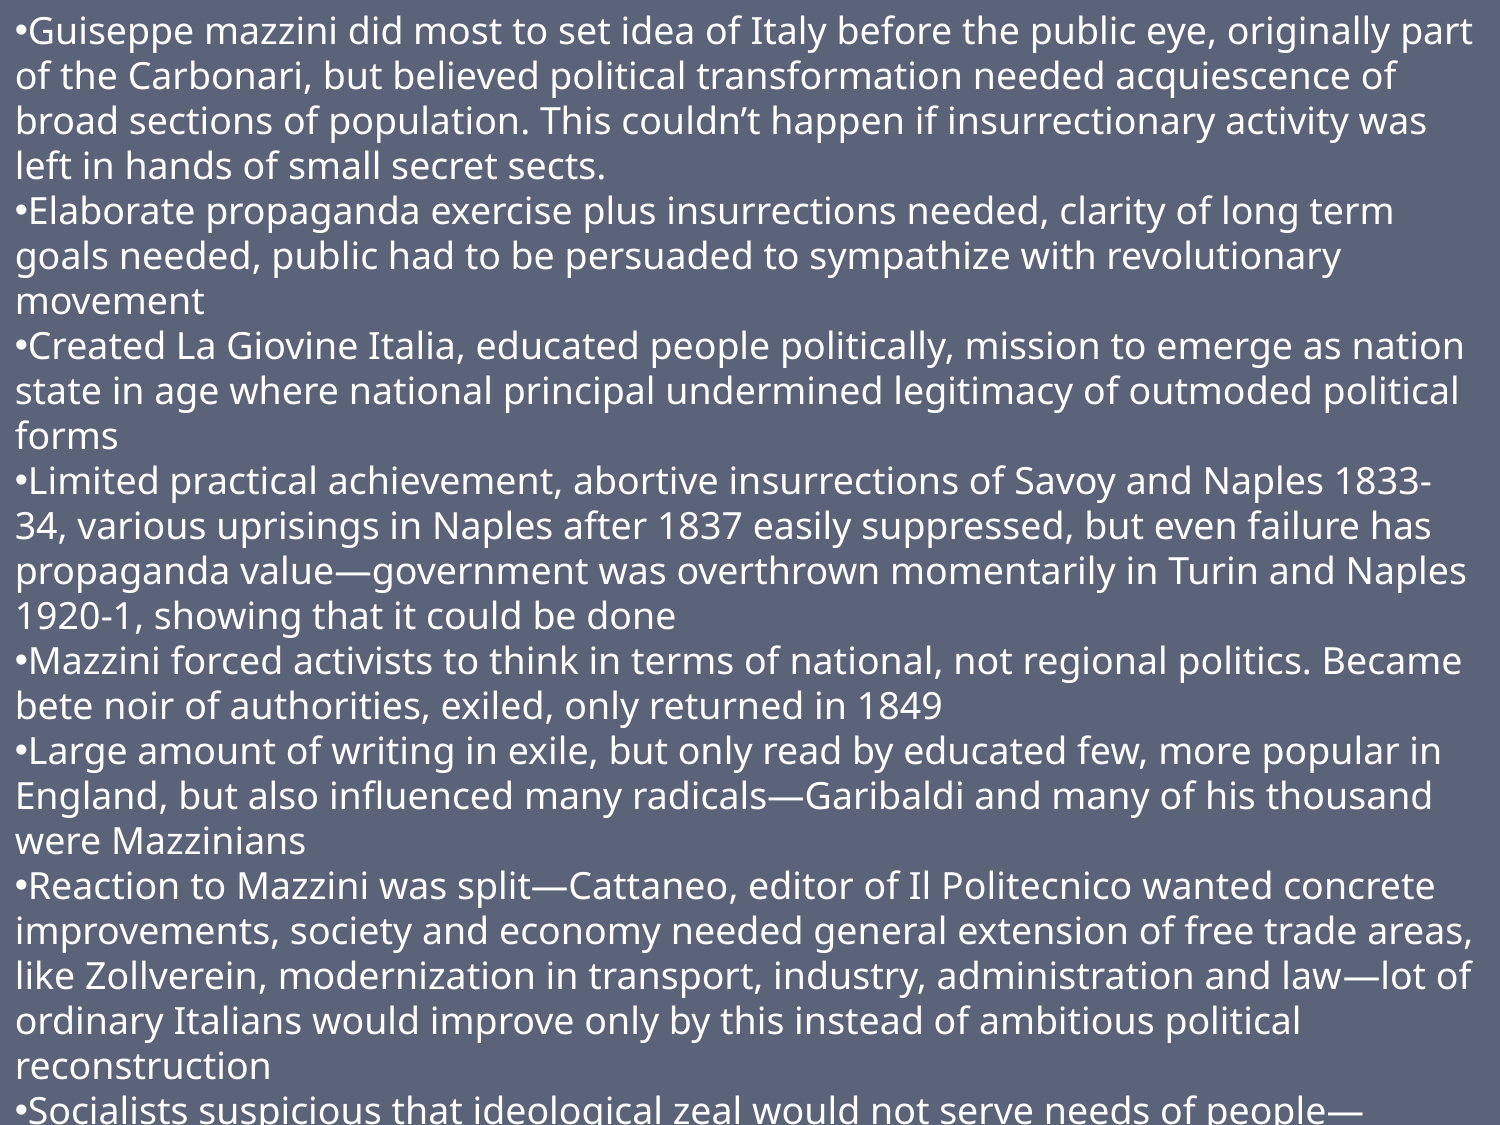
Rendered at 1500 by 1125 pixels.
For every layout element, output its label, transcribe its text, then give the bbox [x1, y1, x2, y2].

text_box Guiseppe mazzini did most to set idea of Italy before the public eye, originally part of the Carbonari, but believed political transformation needed acquiescence of broad sections of population. This couldn’t happen if insurrectionary activity was left in hands of small secret sects. Elaborate propaganda exercise plus insurrections needed, clarity of long term goals needed, public had to be persuaded to sympathize with revolutionary movement Created La Giovine Italia, educated people politically, mission to emerge as nation state in age where national principal undermined legitimacy of outmoded political forms Limited practical achievement, abortive insurrections of Savoy and Naples 1833-34, various uprisings in Naples after 1837 easily suppressed, but even failure has propaganda value—government was overthrown momentarily in Turin and Naples 1920-1, showing that it could be done Mazzini forced activists to think in terms of national, not regional politics. Became bete noir of authorities, exiled, only returned in 1849 Large amount of writing in exile, but only read by educated few, more popular in England, but also influenced many radicals—Garibaldi and many of his thousand were Mazzinians Reaction to Mazzini was split—Cattaneo, editor of Il Politecnico wanted concrete improvements, society and economy needed general extension of free trade areas, like Zollverein, modernization in transport, industry, administration and law—lot of ordinary Italians would improve only by this instead of ambitious political reconstruction Socialists suspicious that ideological zeal would not serve needs of people—question of which national cause to respond to Moderates hardened against insurrectionary strategy, no guarantee that concrete socioeconomic and constitutional reforms would follow, repetition of reign of terror wasn’t a risk worth running [0, 0, 1500, 1125]
